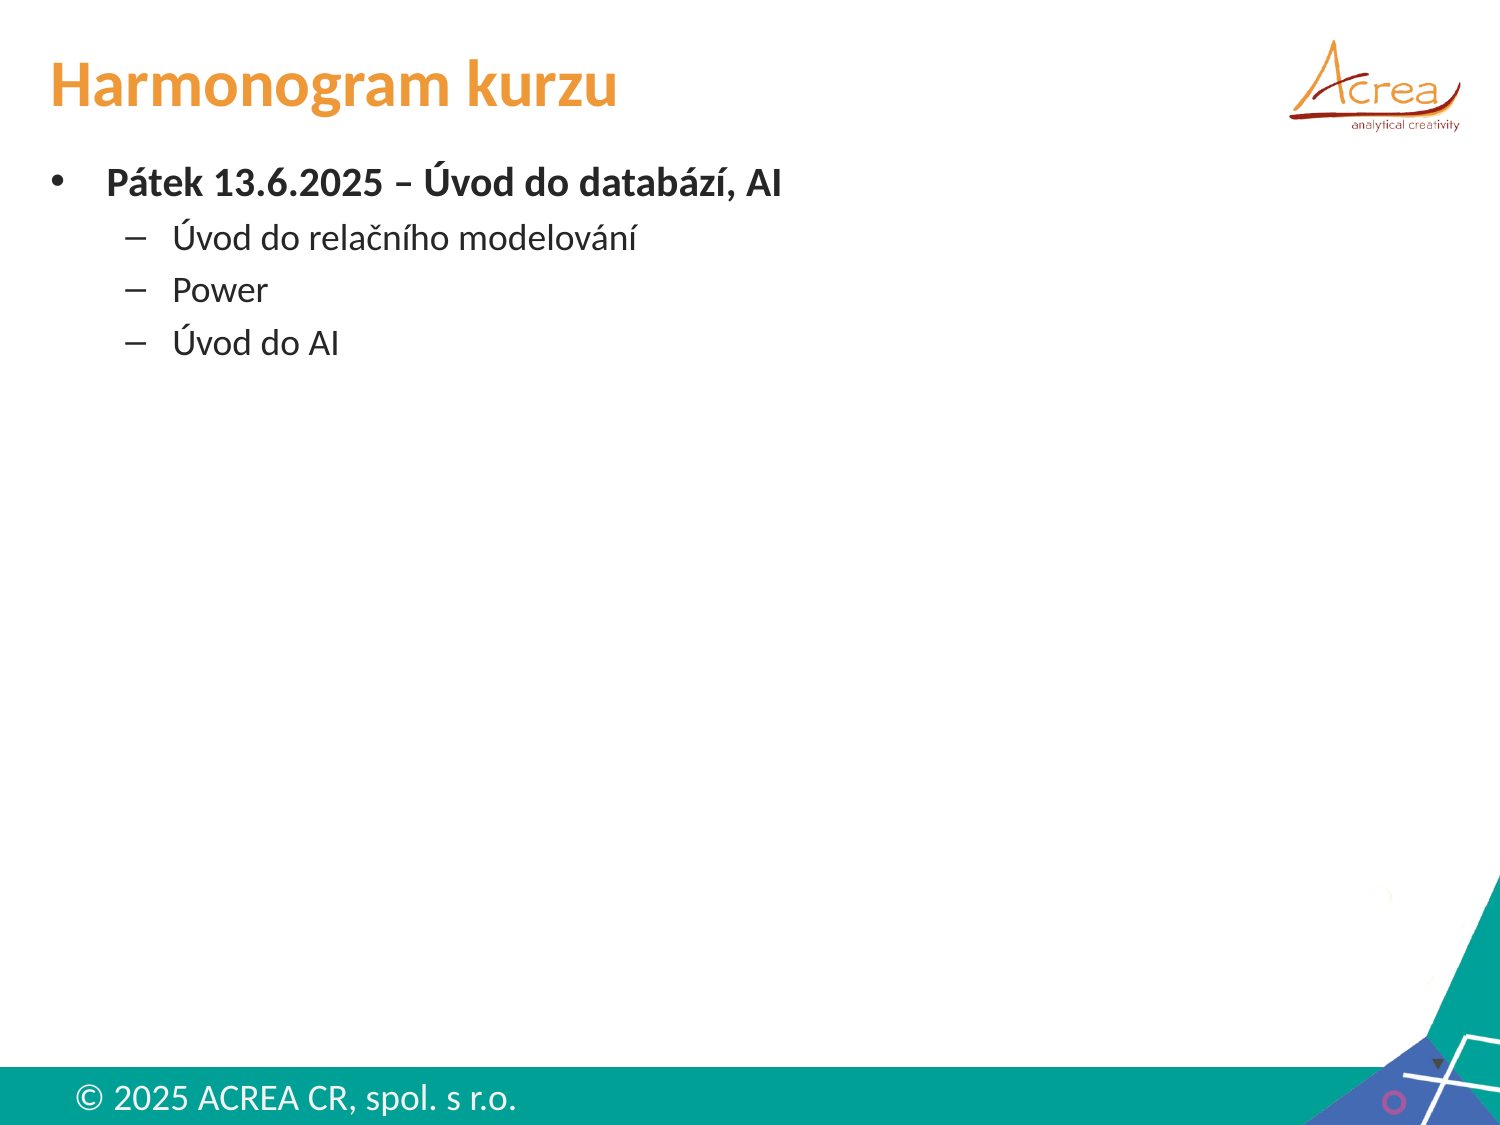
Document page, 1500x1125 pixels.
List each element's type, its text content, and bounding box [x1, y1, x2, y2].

picture [1249, 10, 1500, 161]
picture [1280, 853, 1500, 1125]
title Harmonogram kurzu [35, 35, 1276, 124]
list Pátek 13.6.2025 – Úvod do databází, AI Úvod do relačního modelování Power Úvod do AI [35, 147, 1453, 1010]
